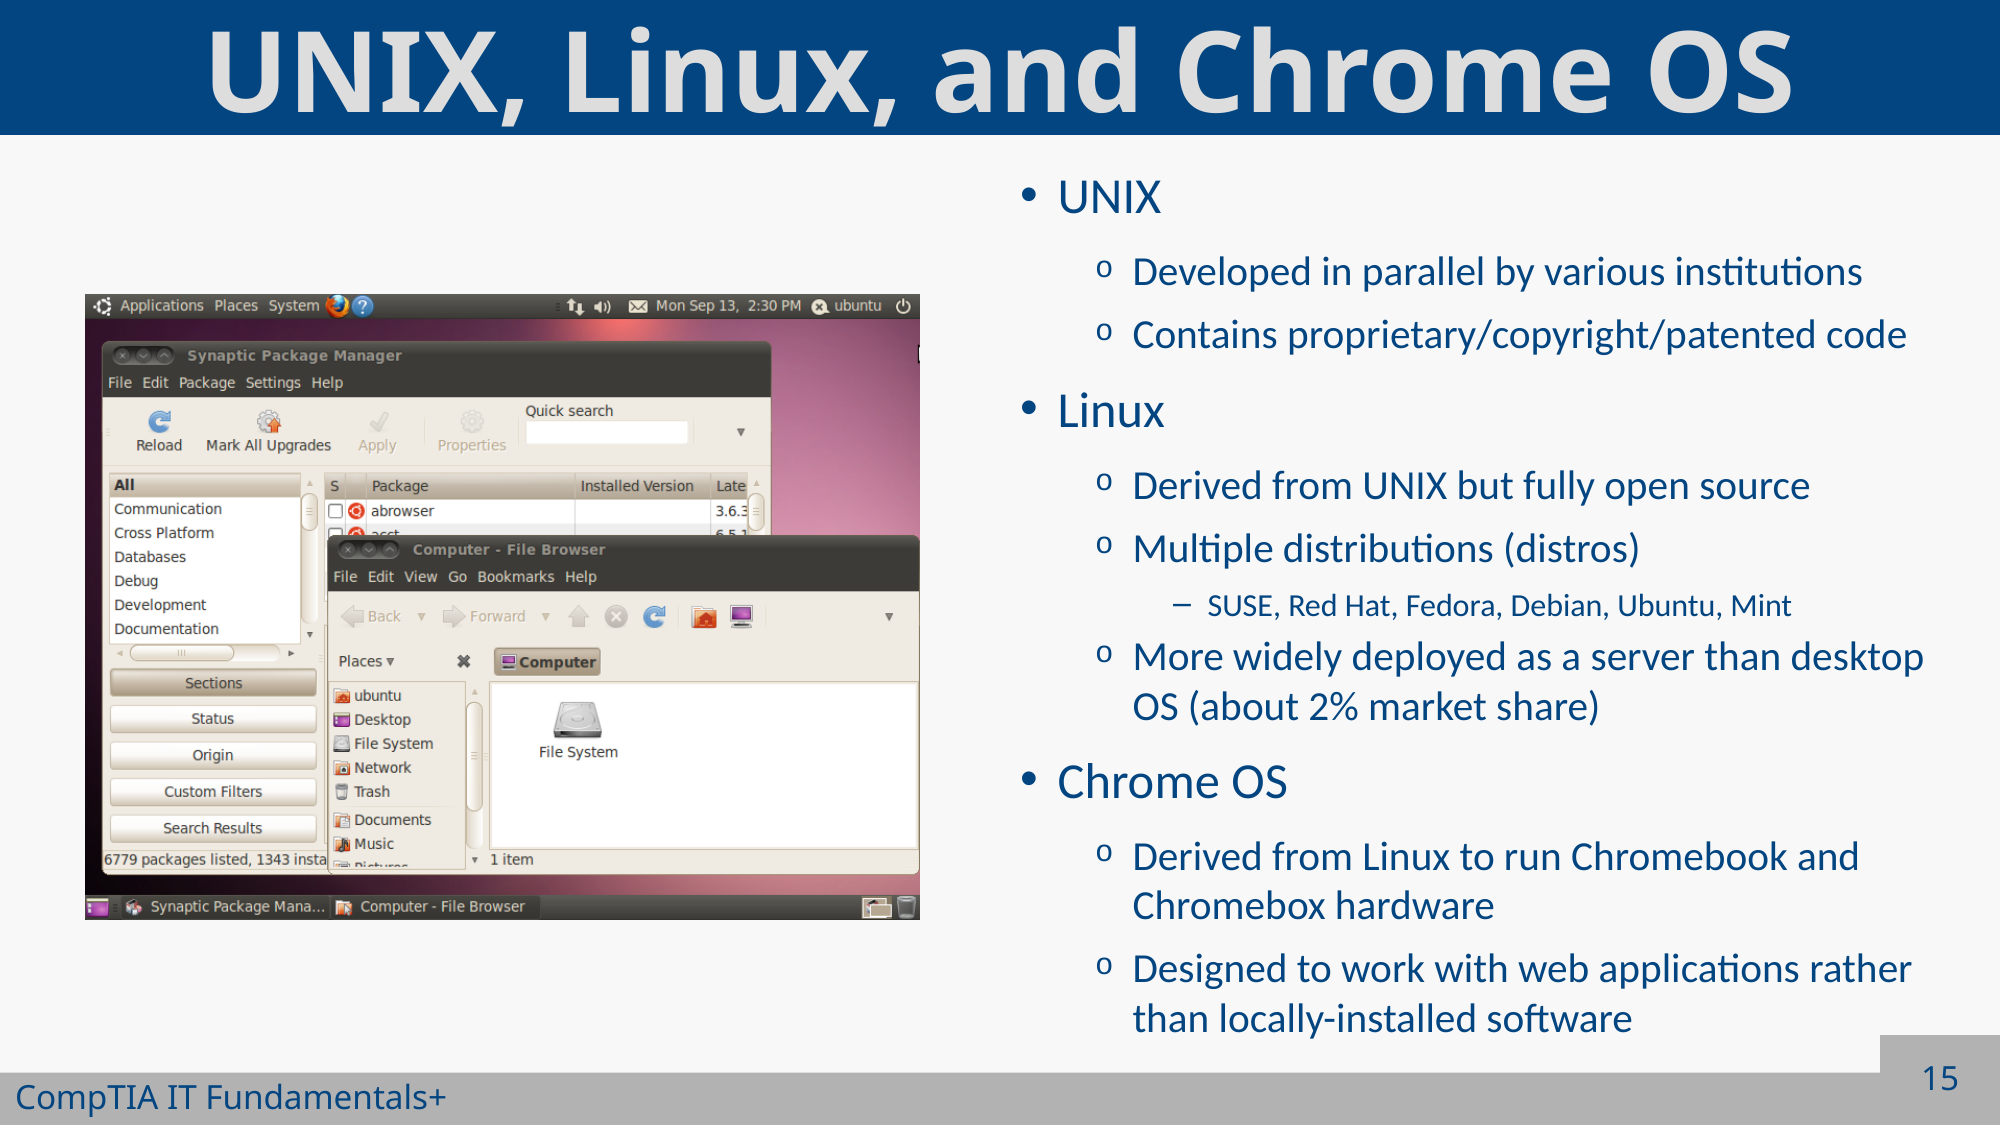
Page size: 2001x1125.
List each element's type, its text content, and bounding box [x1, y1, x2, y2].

title UNIX, Linux, and Chrome OS [0, 0, 2000, 135]
footer CompTIA IT Fundamentals+ [0, 1072, 1880, 1125]
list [85, 294, 920, 920]
list UNIX Developed in parallel by various institutions Contains proprietary/copyright/patented code Linux Derived from UNIX but fully open source Multiple distributions (distros) SUSE, Red Hat, Fedora, Debian, Ubuntu, Mint More widely deployed as a server than desktop OS (about 2% market share) Chrome OS Derived from Linux to run Chromebook and Chromebox hardware Designed to work with web applications rather than locally-installed software [1005, 149, 1980, 1065]
slide_number 15 [1880, 1035, 2000, 1125]
